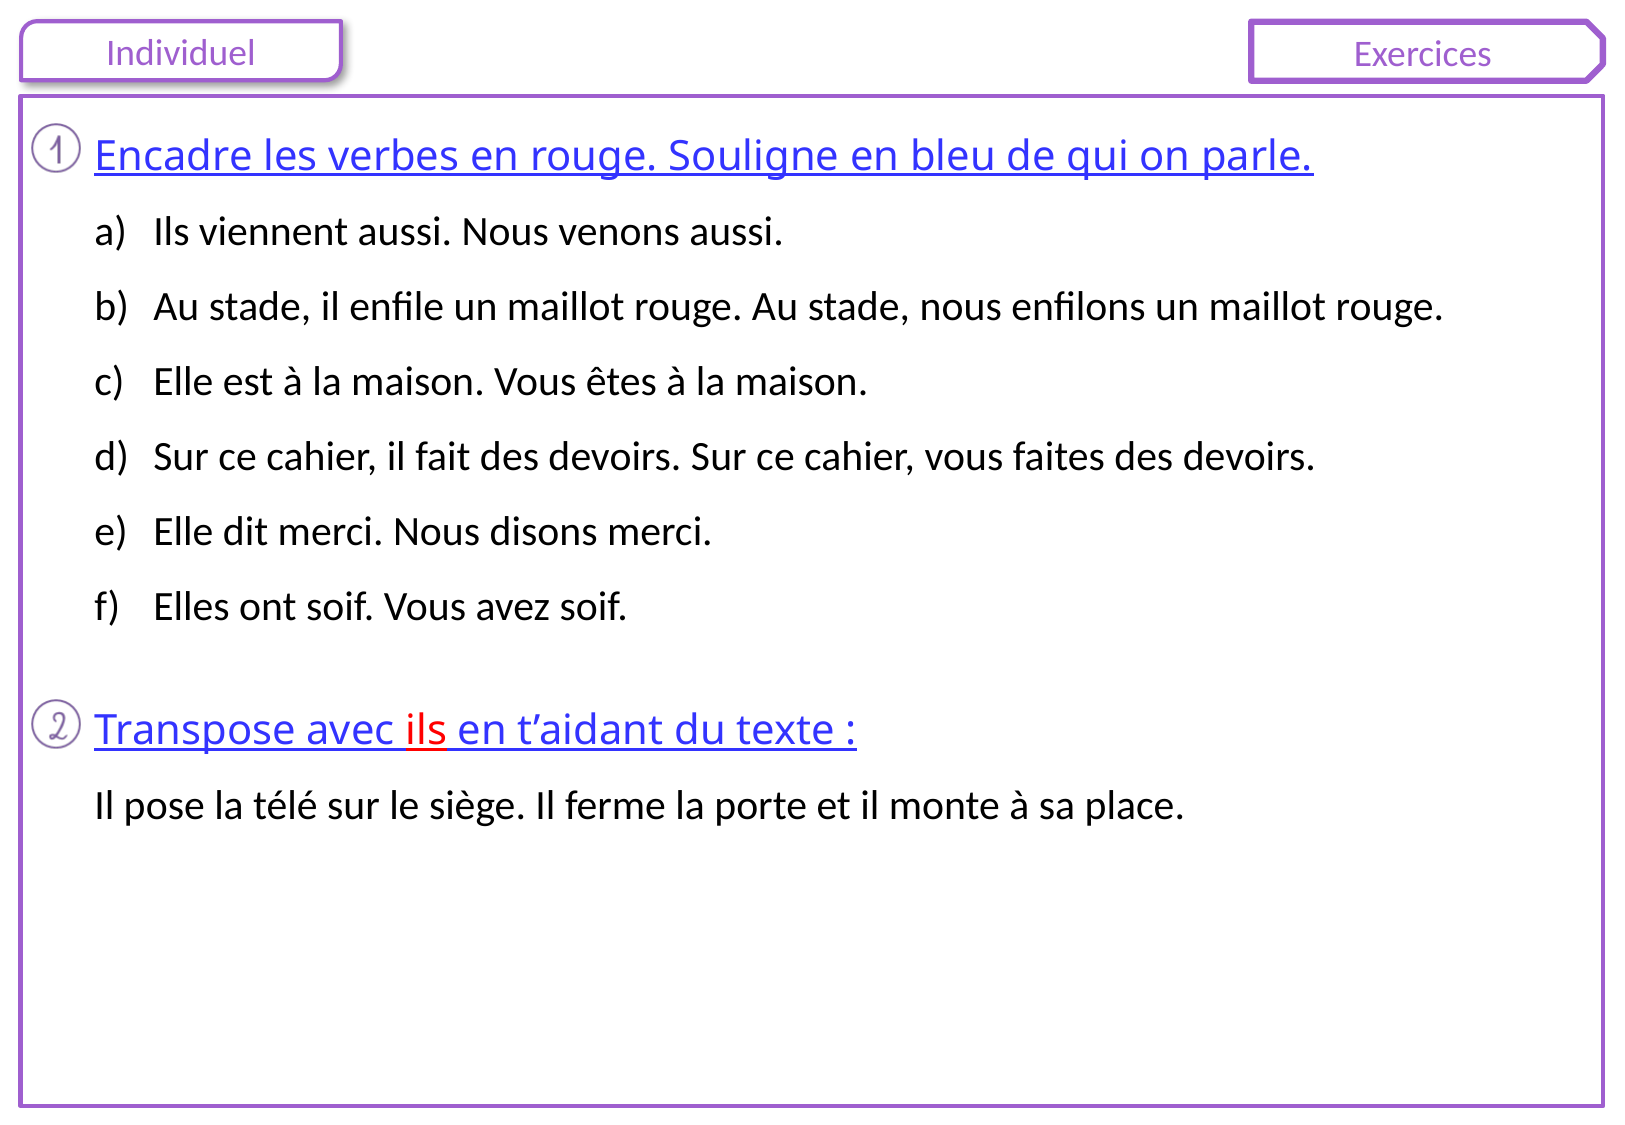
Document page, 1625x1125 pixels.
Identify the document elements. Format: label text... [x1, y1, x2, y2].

picture [20, 114, 98, 211]
picture [20, 690, 98, 787]
list Encadre les verbes en rouge. Souligne en bleu de qui on parle. Ils viennent aussi. Nous venons aussi. Au stade, il enfile un maillot rouge. Au stade, nous enfilons un maillot rouge. Elle est à la maison. Vous êtes à la maison. Sur ce cahier, il fait des devoirs. Sur ce cahier, vous faites des devoirs. Elle dit merci. Nous disons merci. Elles ont soif. Vous avez soif. Transpose avec ils en t’aidant du texte : Il pose la télé sur le siège. Il ferme la porte et il monte à sa place. [18, 94, 1605, 1108]
